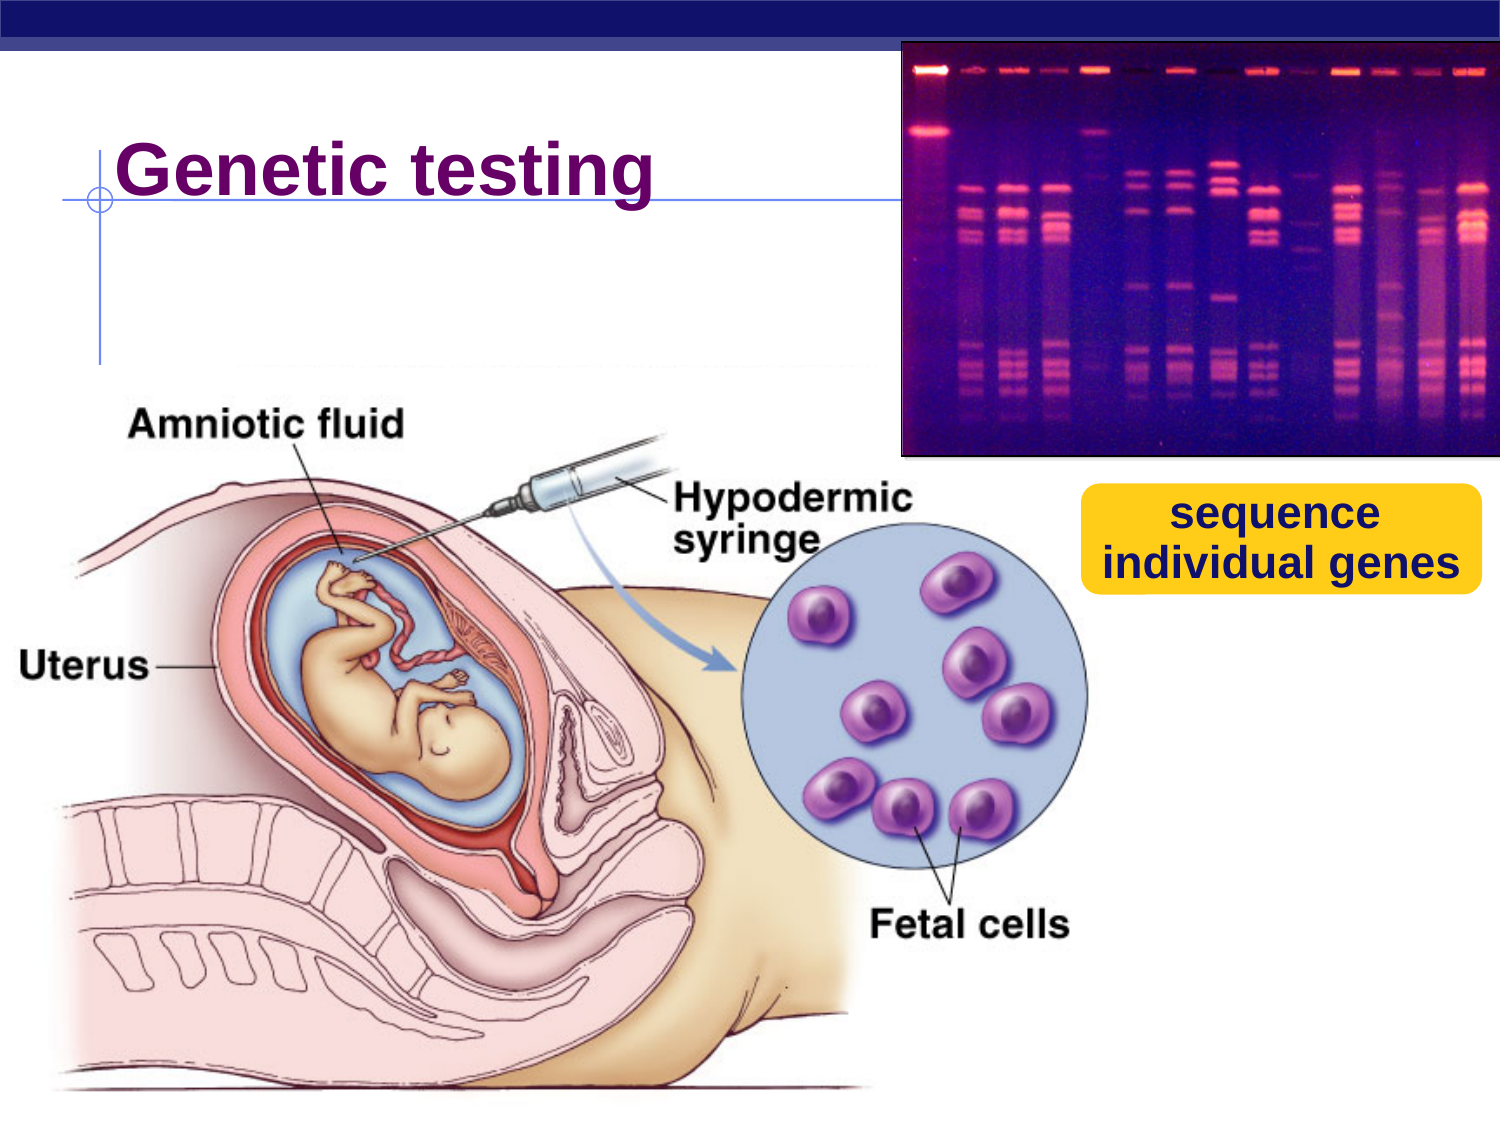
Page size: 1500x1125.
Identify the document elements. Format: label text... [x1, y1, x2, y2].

picture [0, 42, 1500, 1125]
text_box sequence individual genes [1116, 484, 1482, 594]
title Genetic testing [99, 112, 896, 238]
